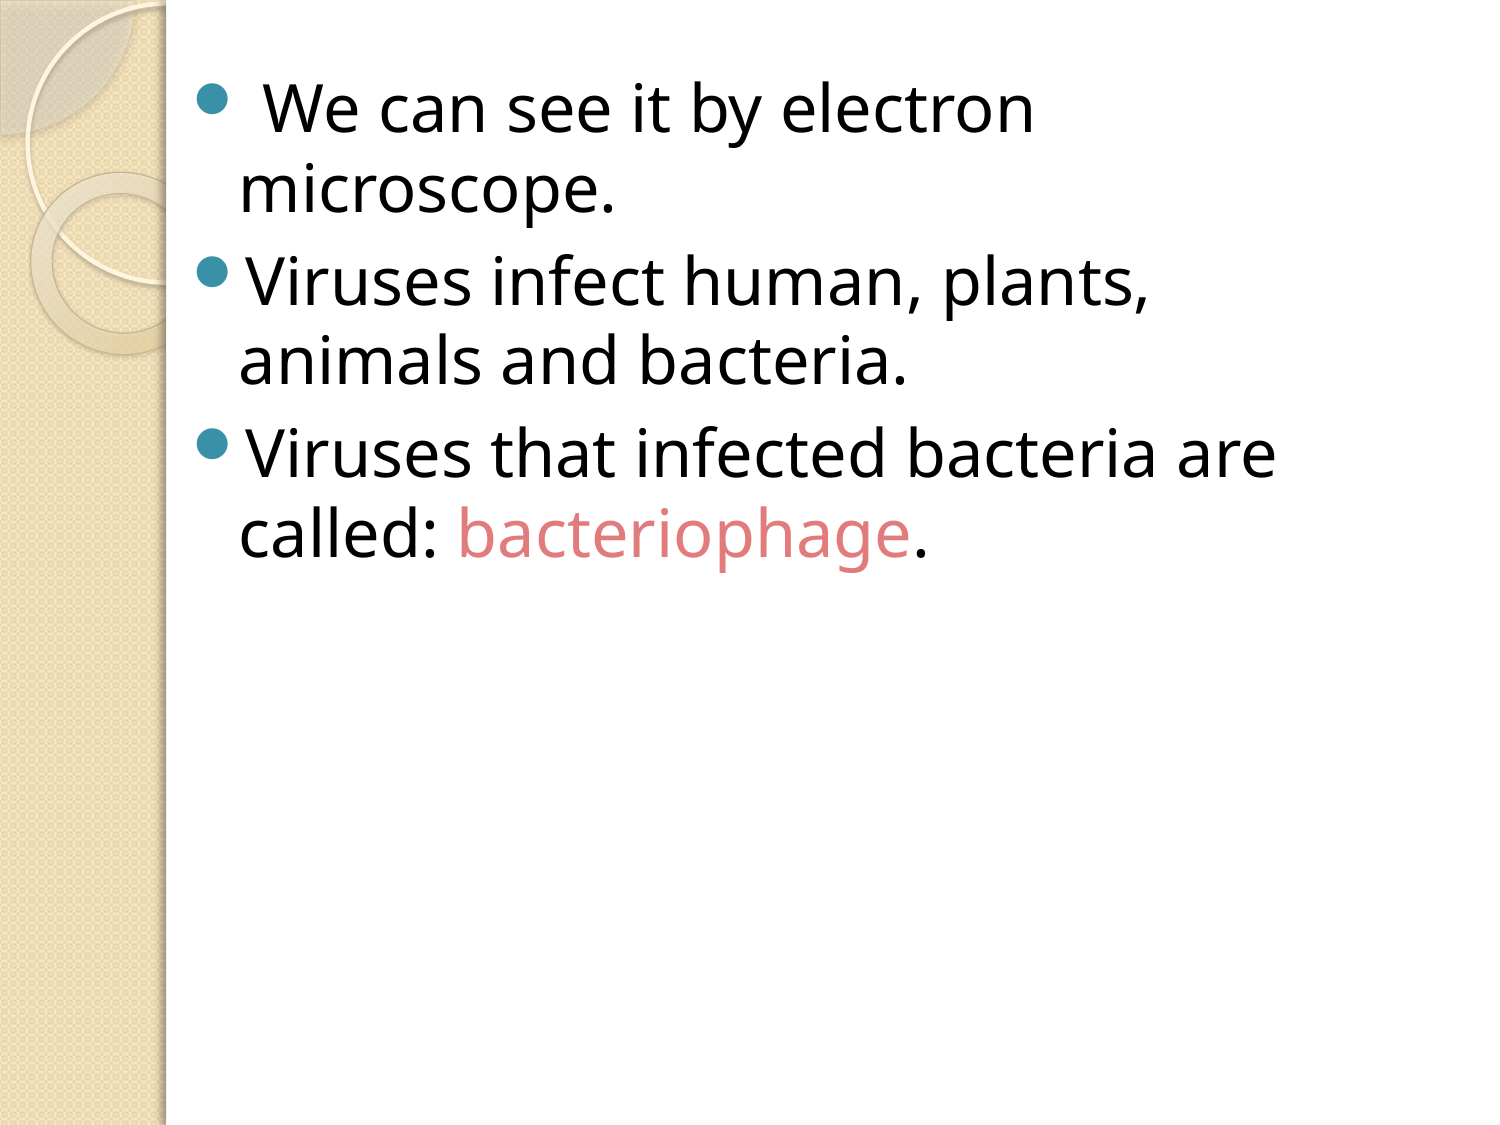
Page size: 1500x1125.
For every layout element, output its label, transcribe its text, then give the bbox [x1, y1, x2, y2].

list We can see it by electron microscope. Viruses infect human, plants, animals and bacteria. Viruses that infected bacteria are called: bacteriophage. [164, 58, 1394, 847]
